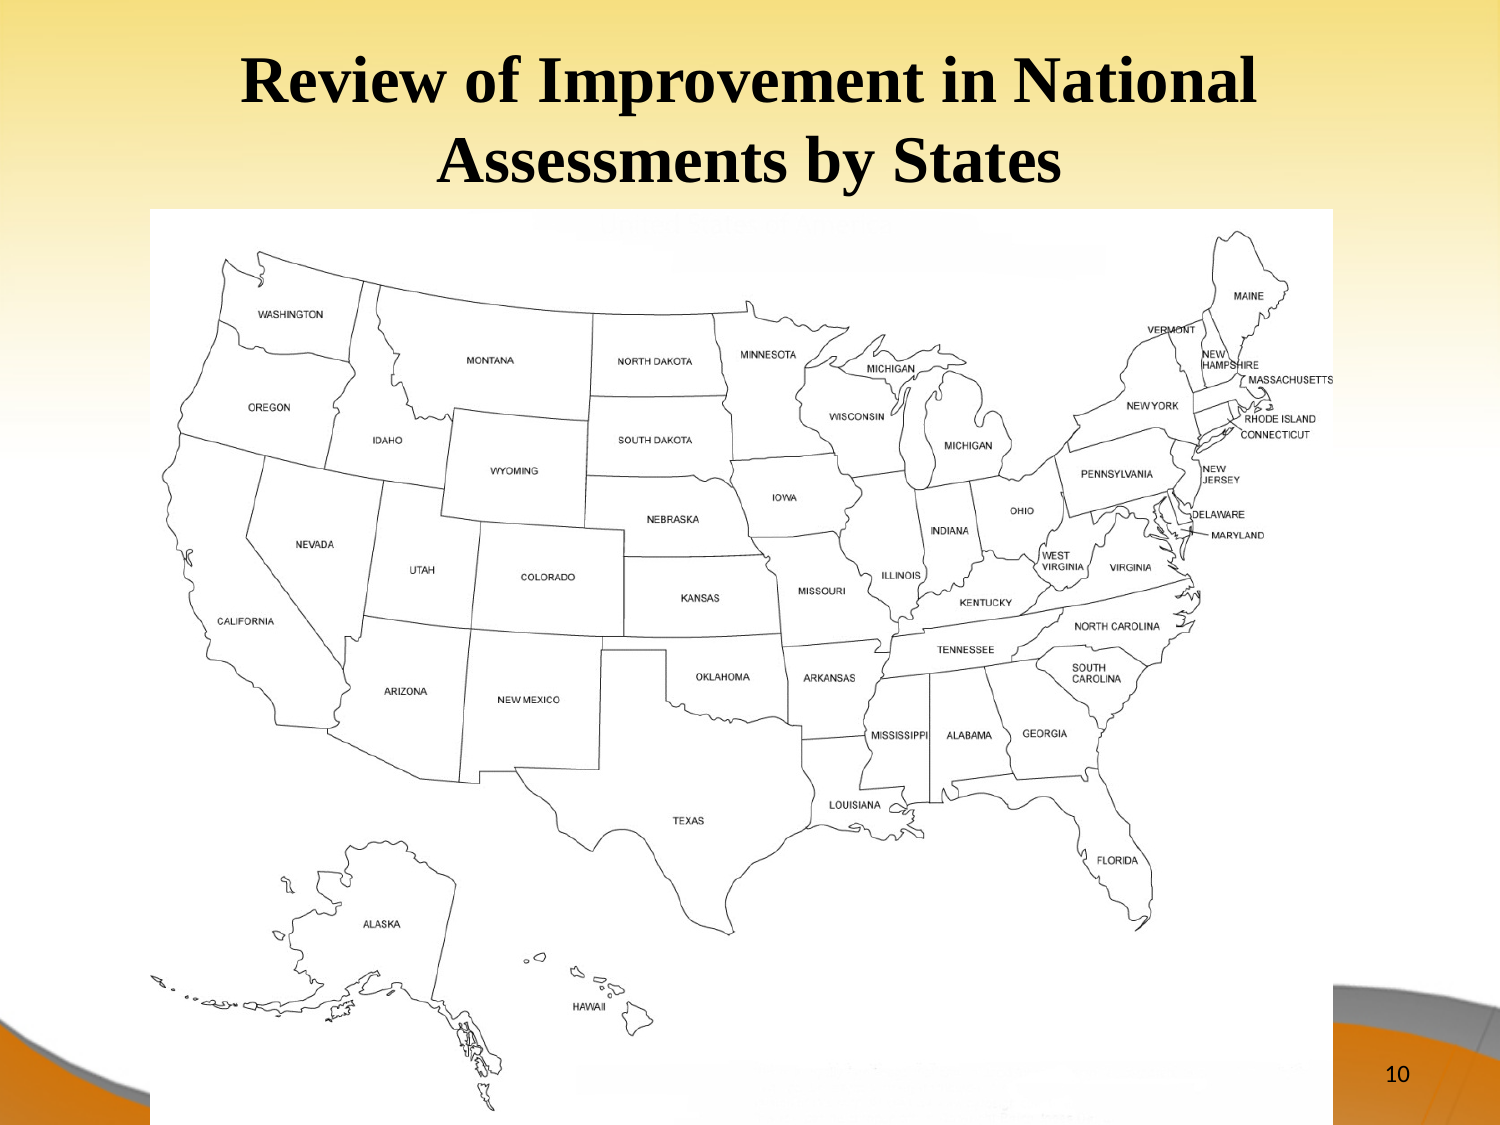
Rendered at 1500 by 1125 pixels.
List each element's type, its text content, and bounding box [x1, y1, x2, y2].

slide_number 10 [1337, 1042, 1425, 1103]
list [149, 209, 1333, 1125]
title Review of Improvement in National Assessments by States [74, 63, 1426, 169]
picture [0, 0, 1500, 1125]
